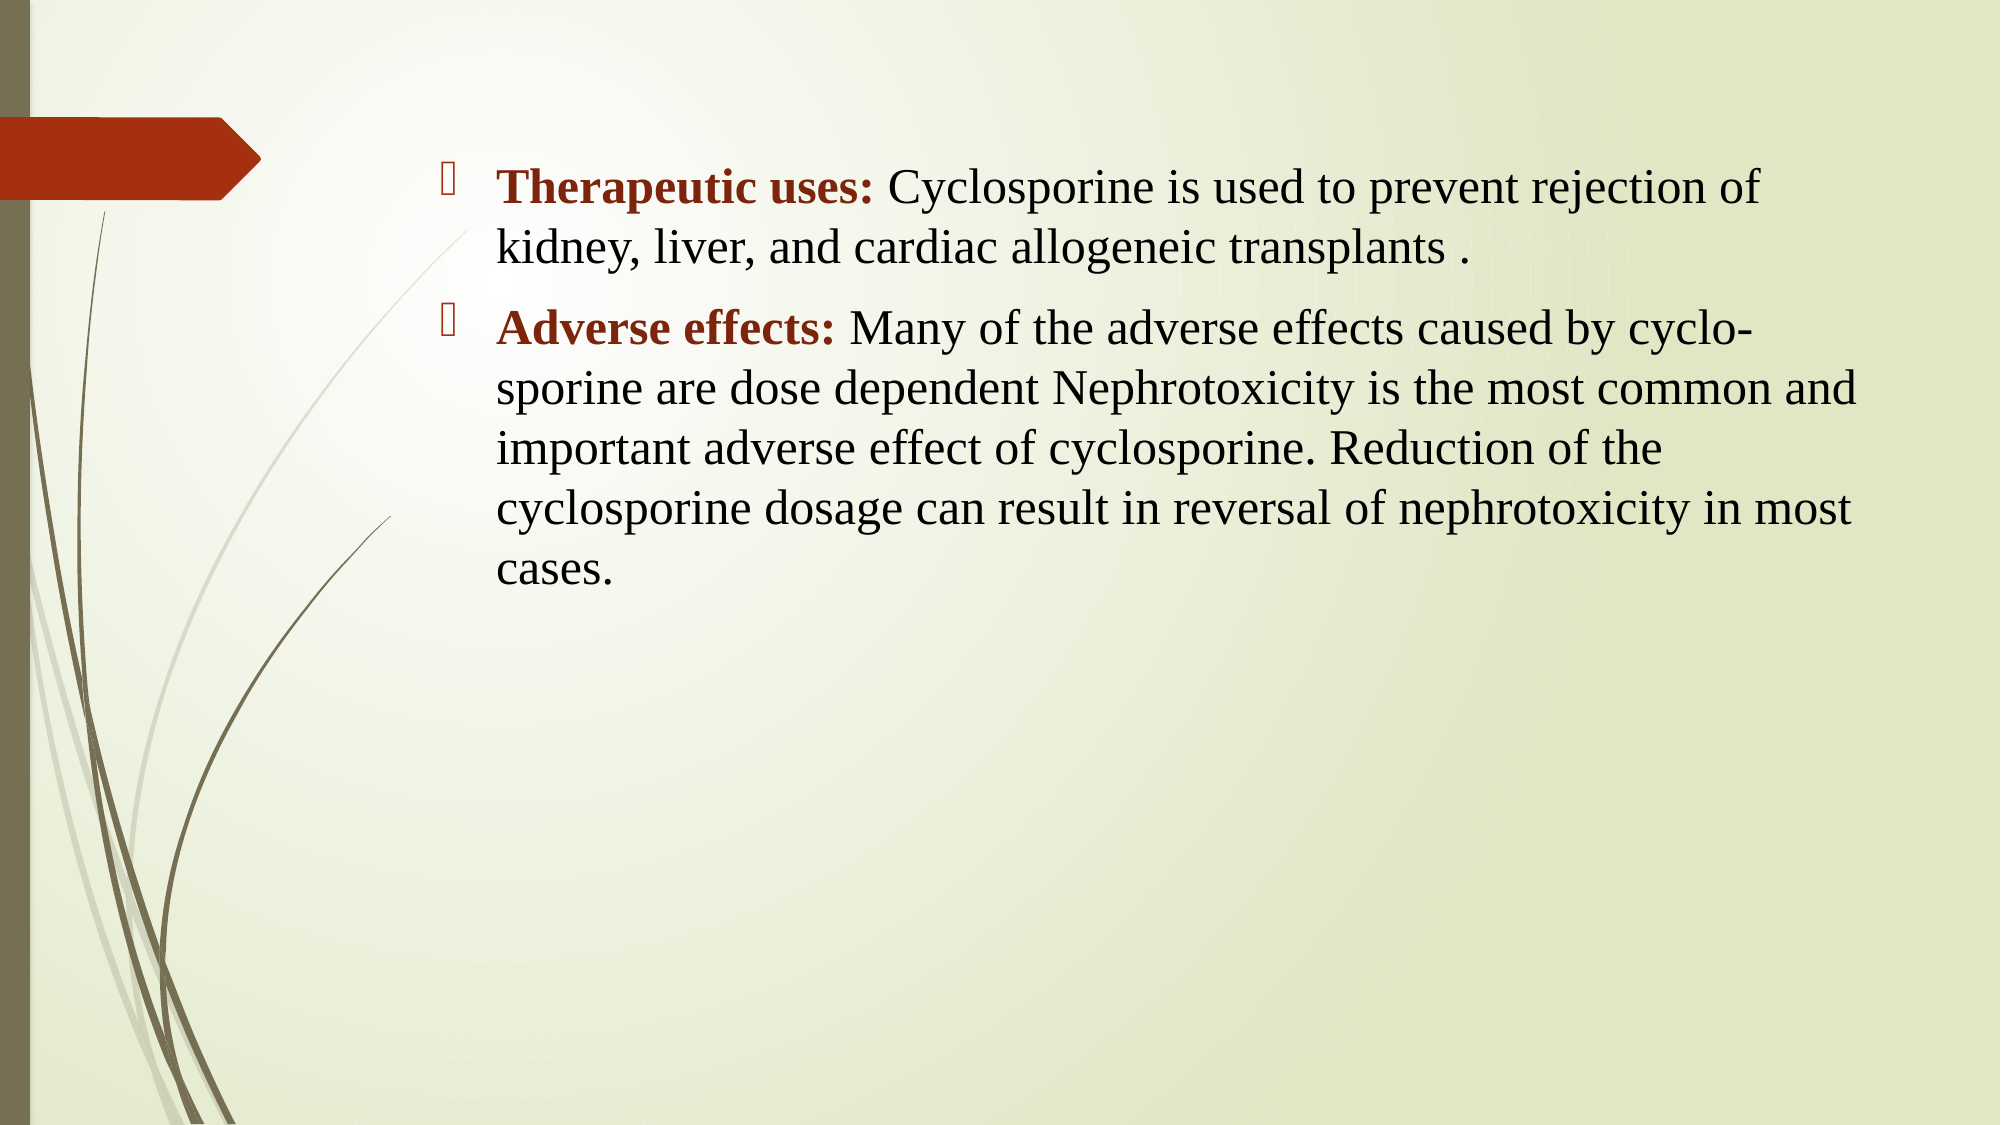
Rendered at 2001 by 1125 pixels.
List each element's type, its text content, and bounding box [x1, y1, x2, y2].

list Therapeutic uses: Cyclosporine is used to prevent rejection of kidney, liver, and cardiac allogeneic transplants . Adverse effects: Many of the adverse effects caused by cyclo- sporine are dose dependent Nephrotoxicity is the most common and important adverse effect of cyclosporine. Reduction of the cyclosporine dosage can result in reversal of nephrotoxicity in most cases. [424, 145, 1888, 970]
